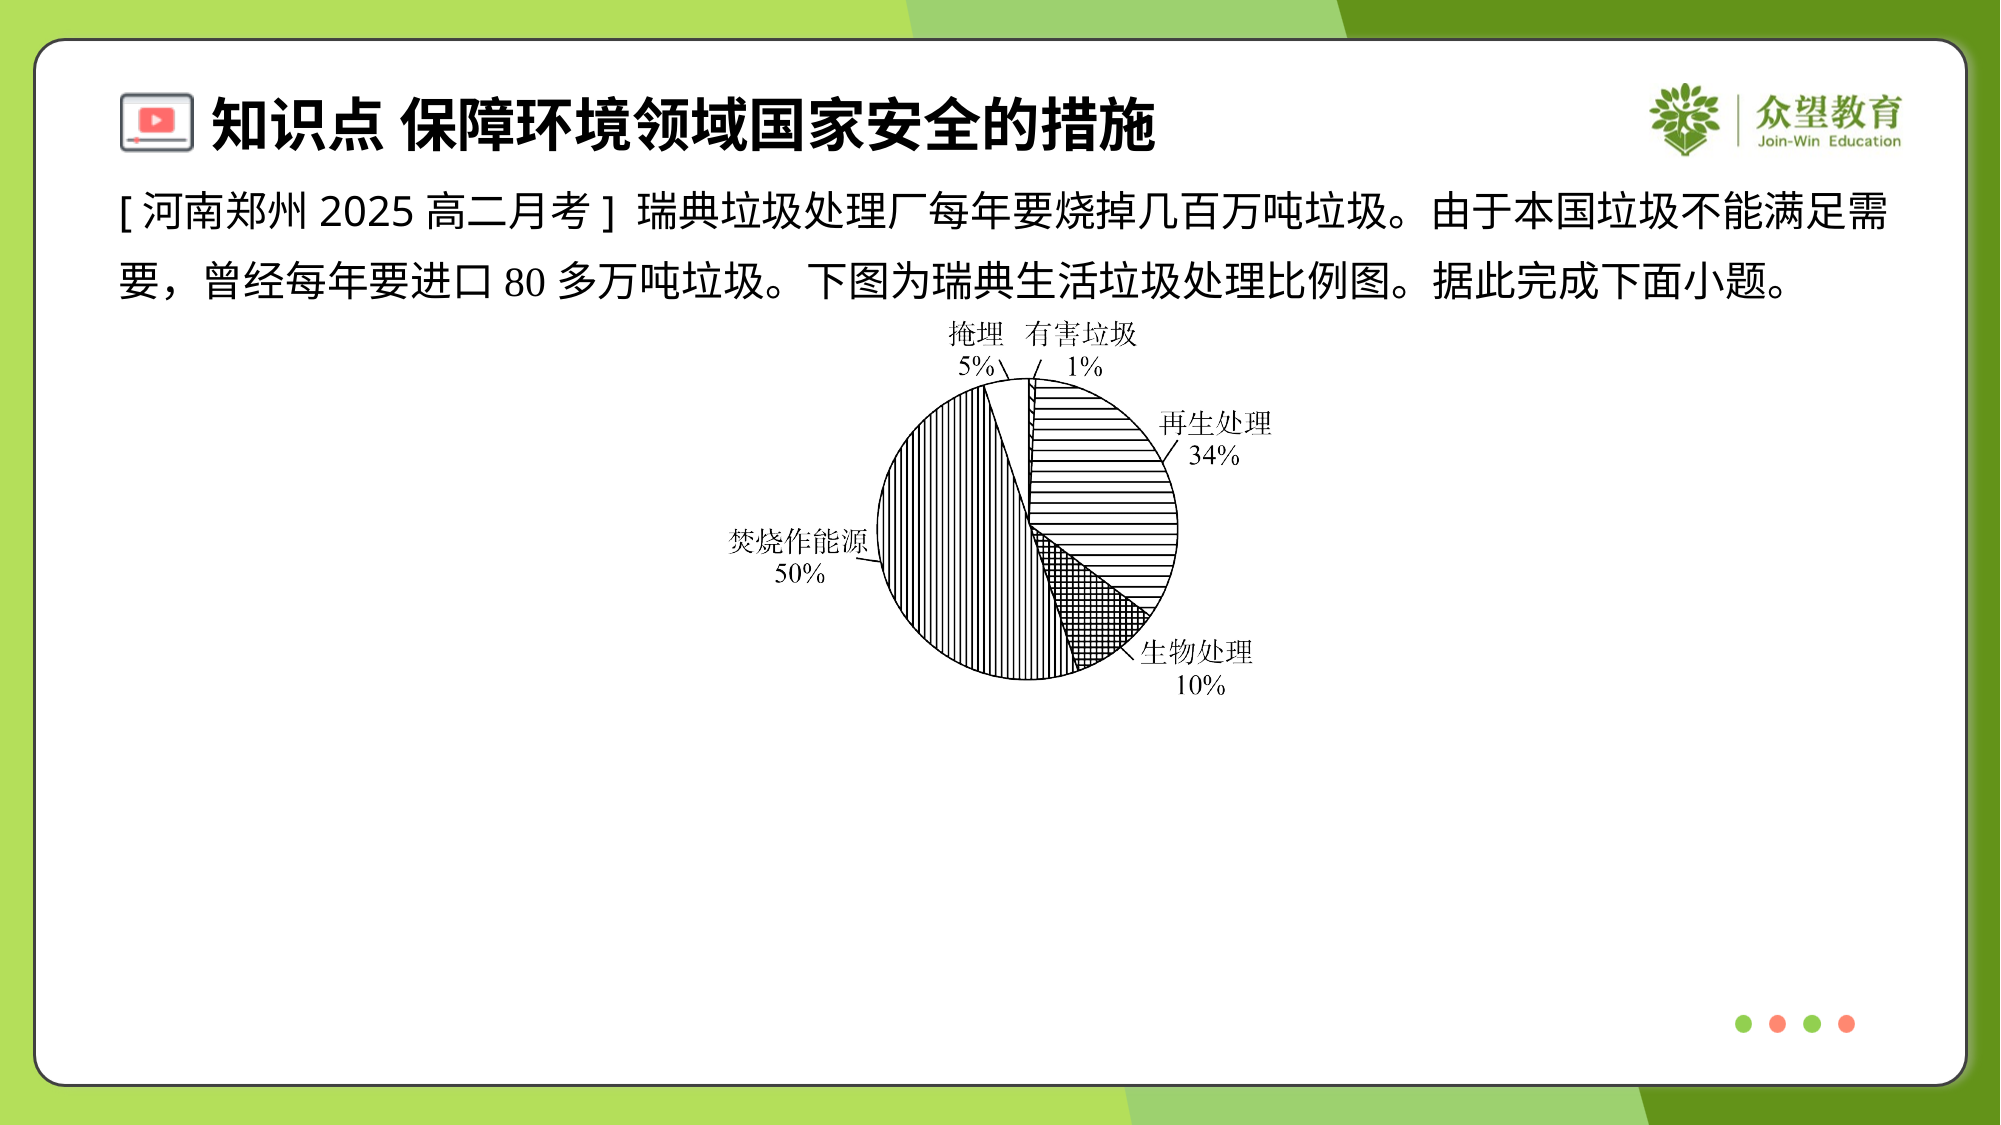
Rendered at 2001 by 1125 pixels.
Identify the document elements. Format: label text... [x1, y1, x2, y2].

text_box [河南郑州2025高二月考] 瑞典垃圾处理厂每年要烧掉几百万吨垃圾。由于本国垃圾不能满足需 要，曾经每年要进口80多万吨垃圾。下图为瑞典生活垃圾处理比例图。据此完成下面小题。 [118, 159, 1883, 298]
picture [0, 0, 2000, 1125]
